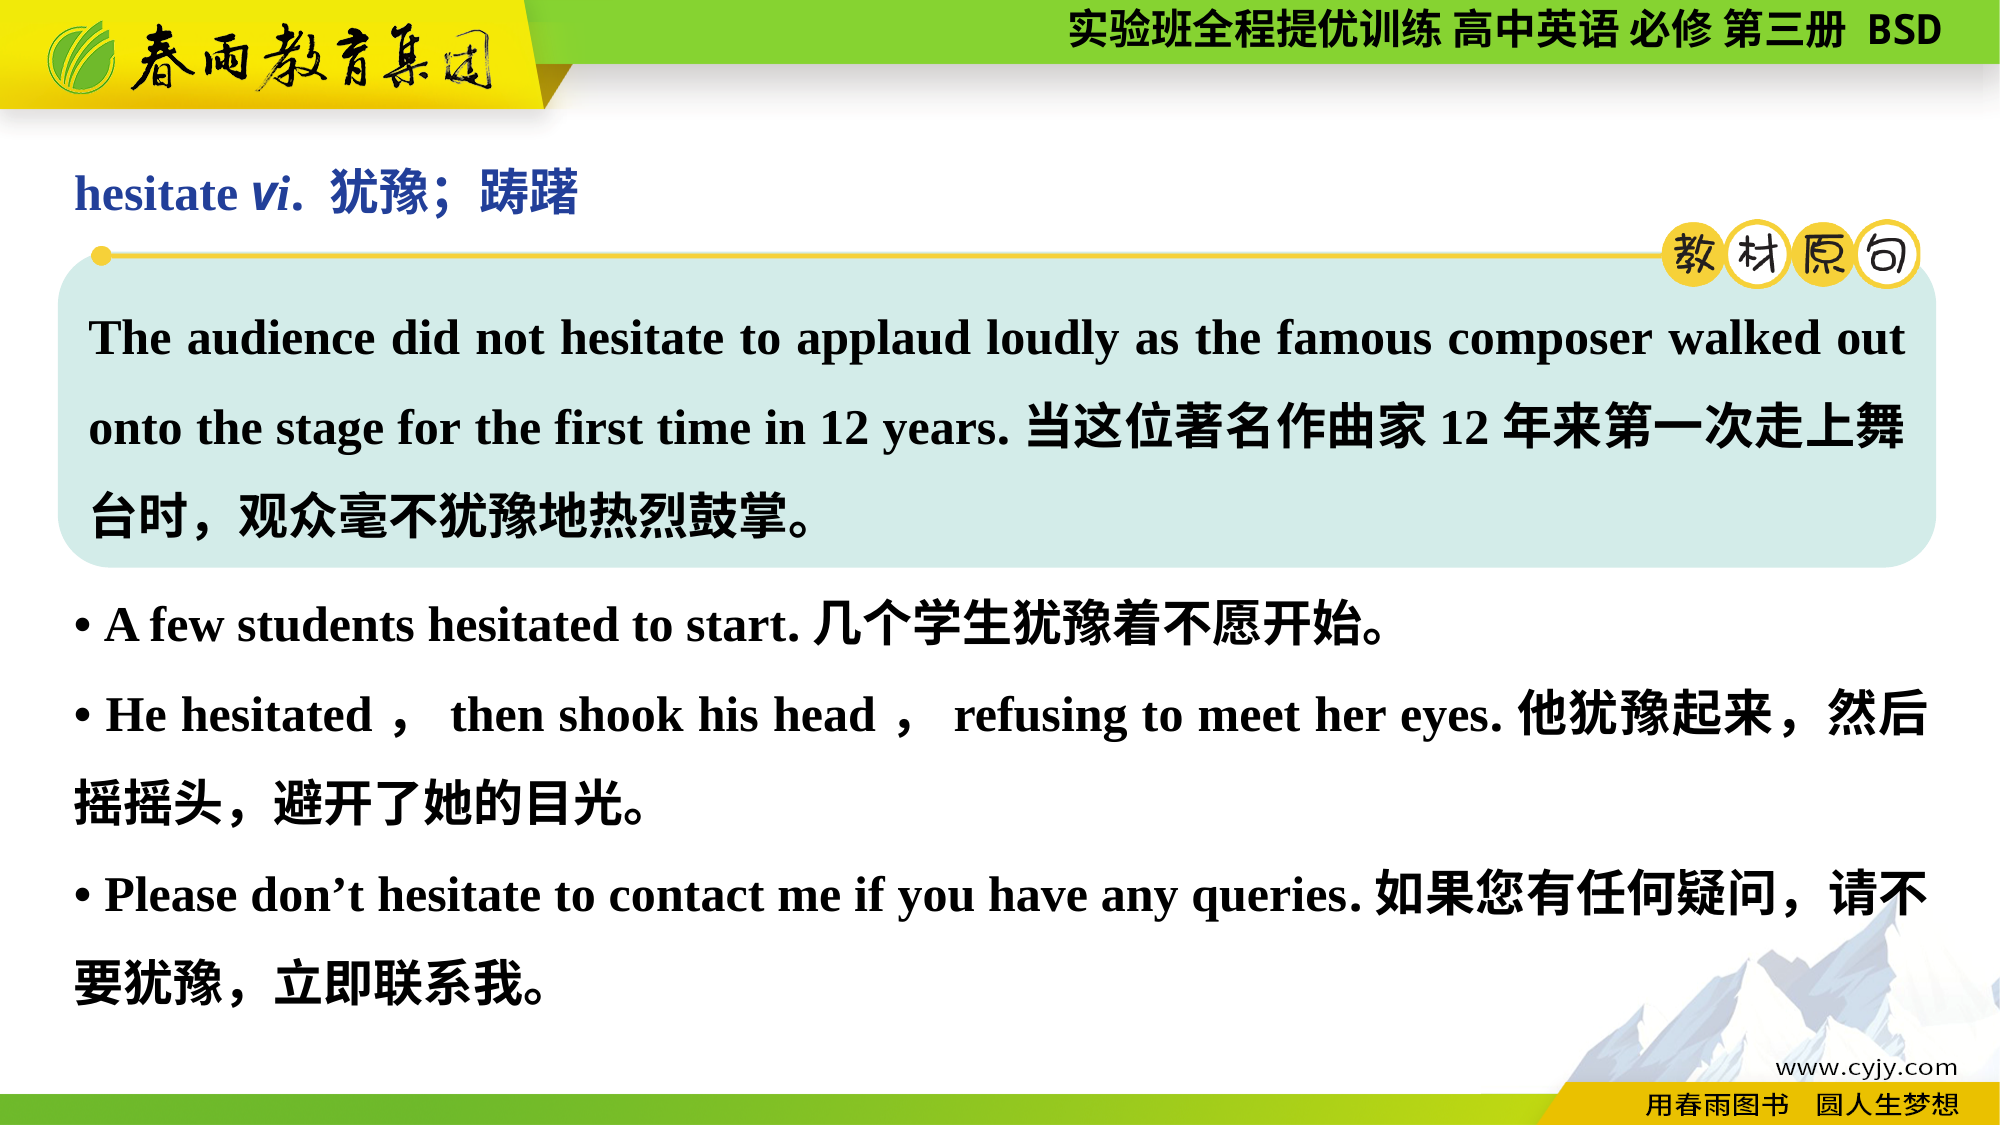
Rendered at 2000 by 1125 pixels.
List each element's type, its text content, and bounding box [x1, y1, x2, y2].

list hesitate vi. 犹豫；踌躇 [59, 122, 1944, 229]
picture [0, 0, 2000, 1125]
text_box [90, 219, 1921, 319]
text_box The audience did not hesitate to applaud loudly as the famous composer walked out onto the stage for the first time in 12 years.当这位著名作曲家12年来第一次走上舞台时，观众毫不犹豫地热烈鼓掌。 [57, 258, 1937, 553]
text_box • A few students hesitated to start.几个学生犹豫着不愿开始。 • He hesitated，then shook his head，refusing to meet her eyes.他犹豫起来，然后摇摇头，避开了她的目光。 • Please don’t hesitate to contact me if you have any queries.如果您有任何疑问，请不要犹豫，立即联系我。 [59, 553, 1944, 1019]
